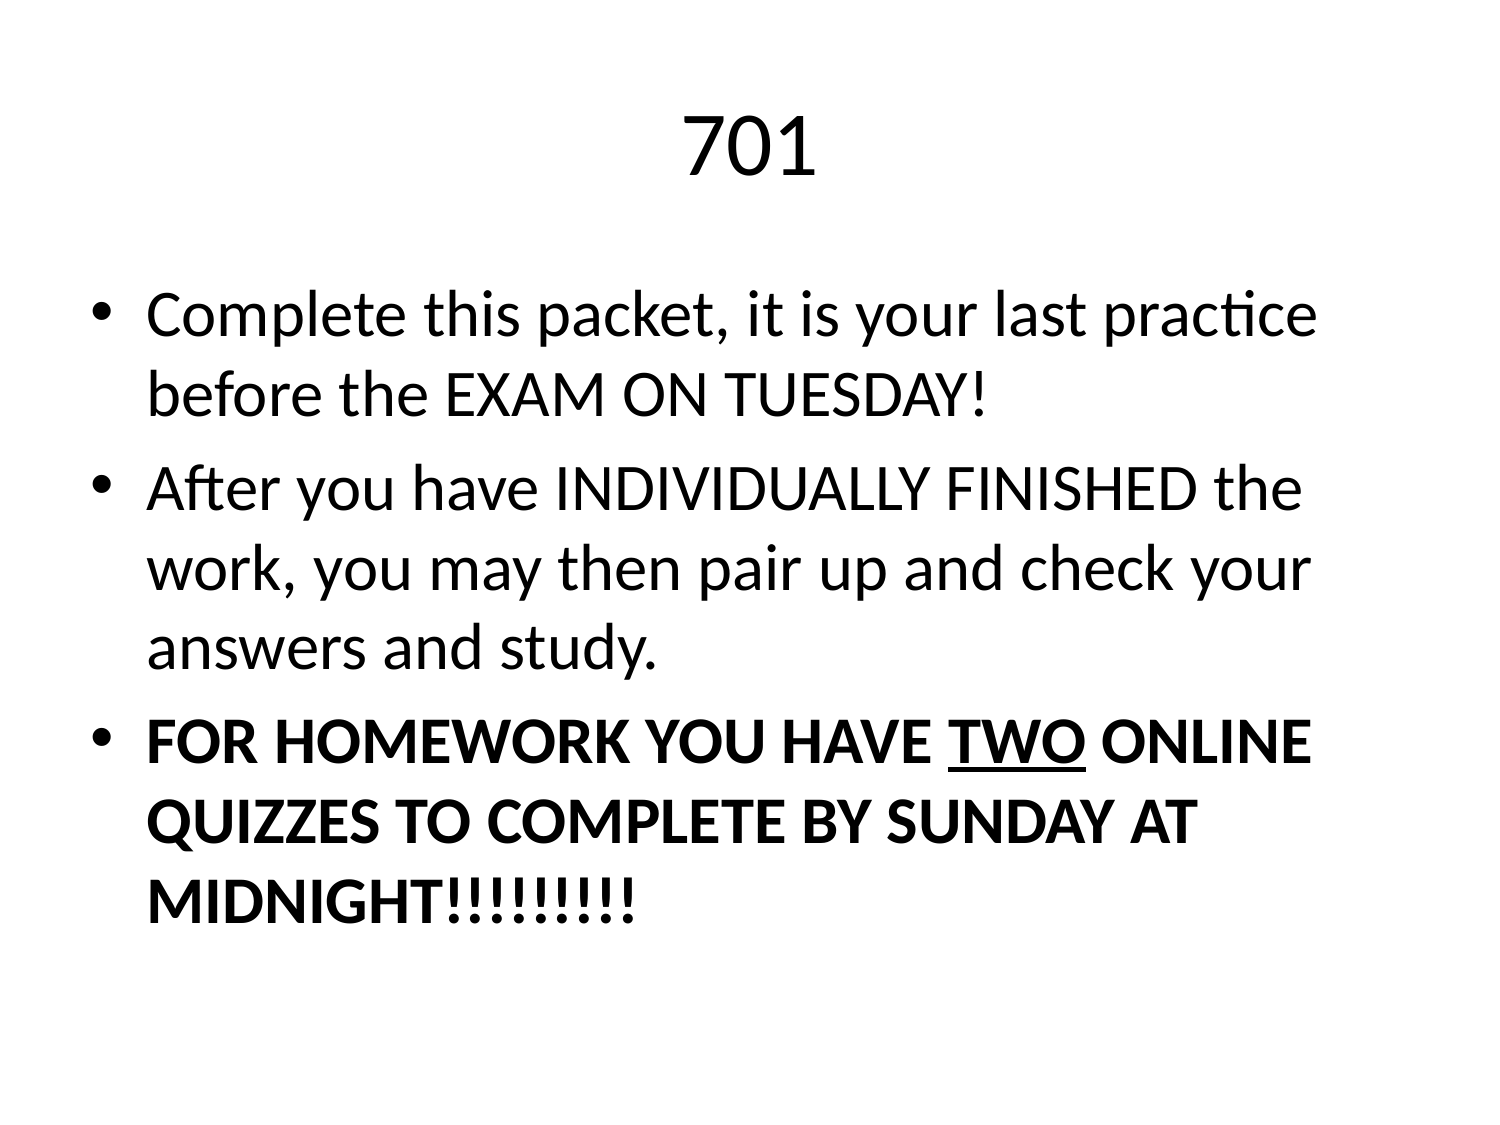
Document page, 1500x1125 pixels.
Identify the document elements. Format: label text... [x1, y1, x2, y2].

title 701 [75, 45, 1425, 233]
list Complete this packet, it is your last practice before the EXAM ON TUESDAY! After you have INDIVIDUALLY FINISHED the work, you may then pair up and check your answers and study. FOR HOMEWORK YOU HAVE TWO ONLINE QUIZZES TO COMPLETE BY SUNDAY AT MIDNIGHT!!!!!!!!! [75, 262, 1425, 1005]
